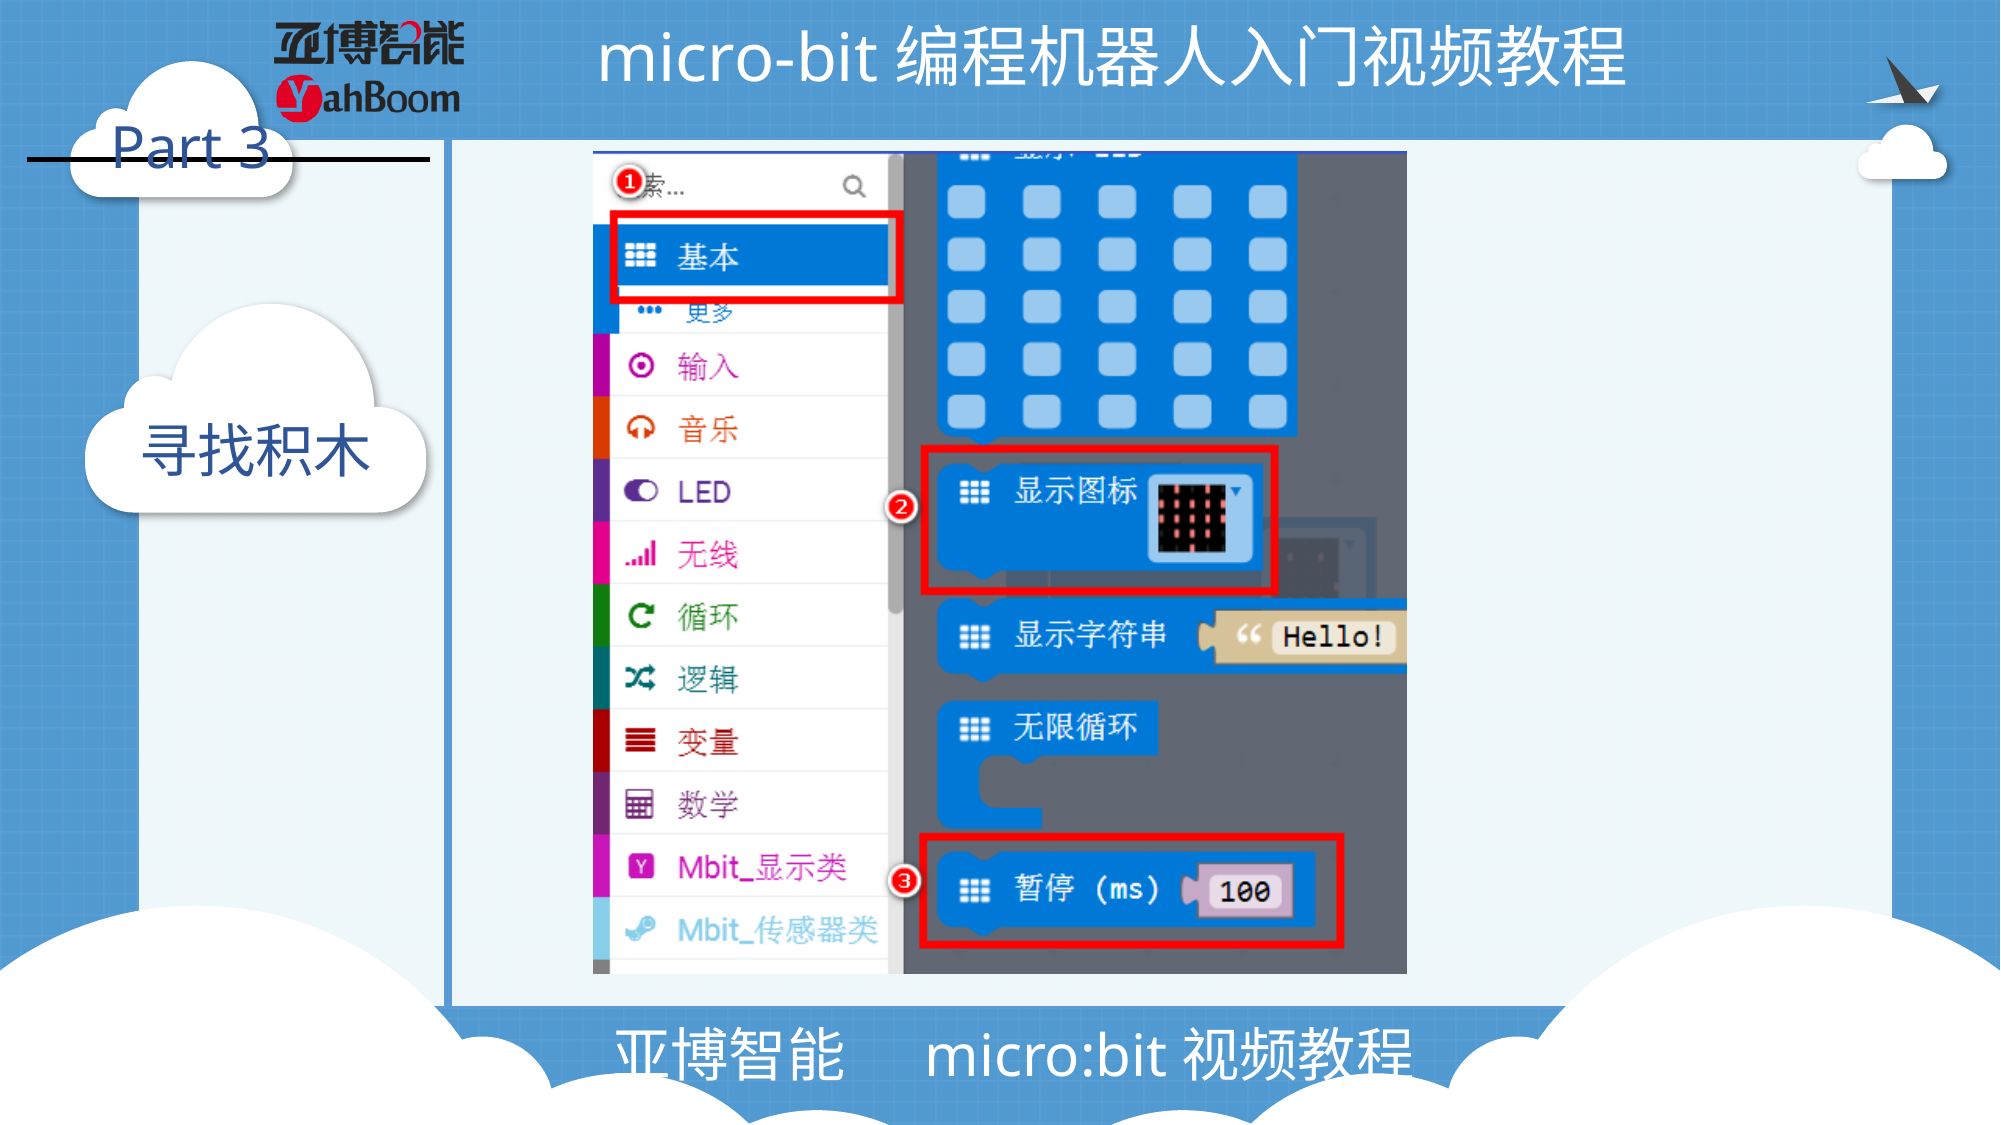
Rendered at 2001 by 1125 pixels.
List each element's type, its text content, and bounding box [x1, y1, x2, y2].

text_box micro-bit编程机器人入门视频教程 [287, 7, 1660, 173]
text_box Part 3 [95, 103, 287, 188]
picture [592, 151, 1407, 974]
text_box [85, 303, 427, 563]
picture [266, 7, 469, 133]
text_box micro-bit编程机器人入门视频教程 [12, 7, 266, 173]
text_box 亚博智能 micro:bit视频教程 [1113, 978, 2000, 1125]
text_box 亚博智能 micro:bit视频教程 [0, 978, 886, 1125]
